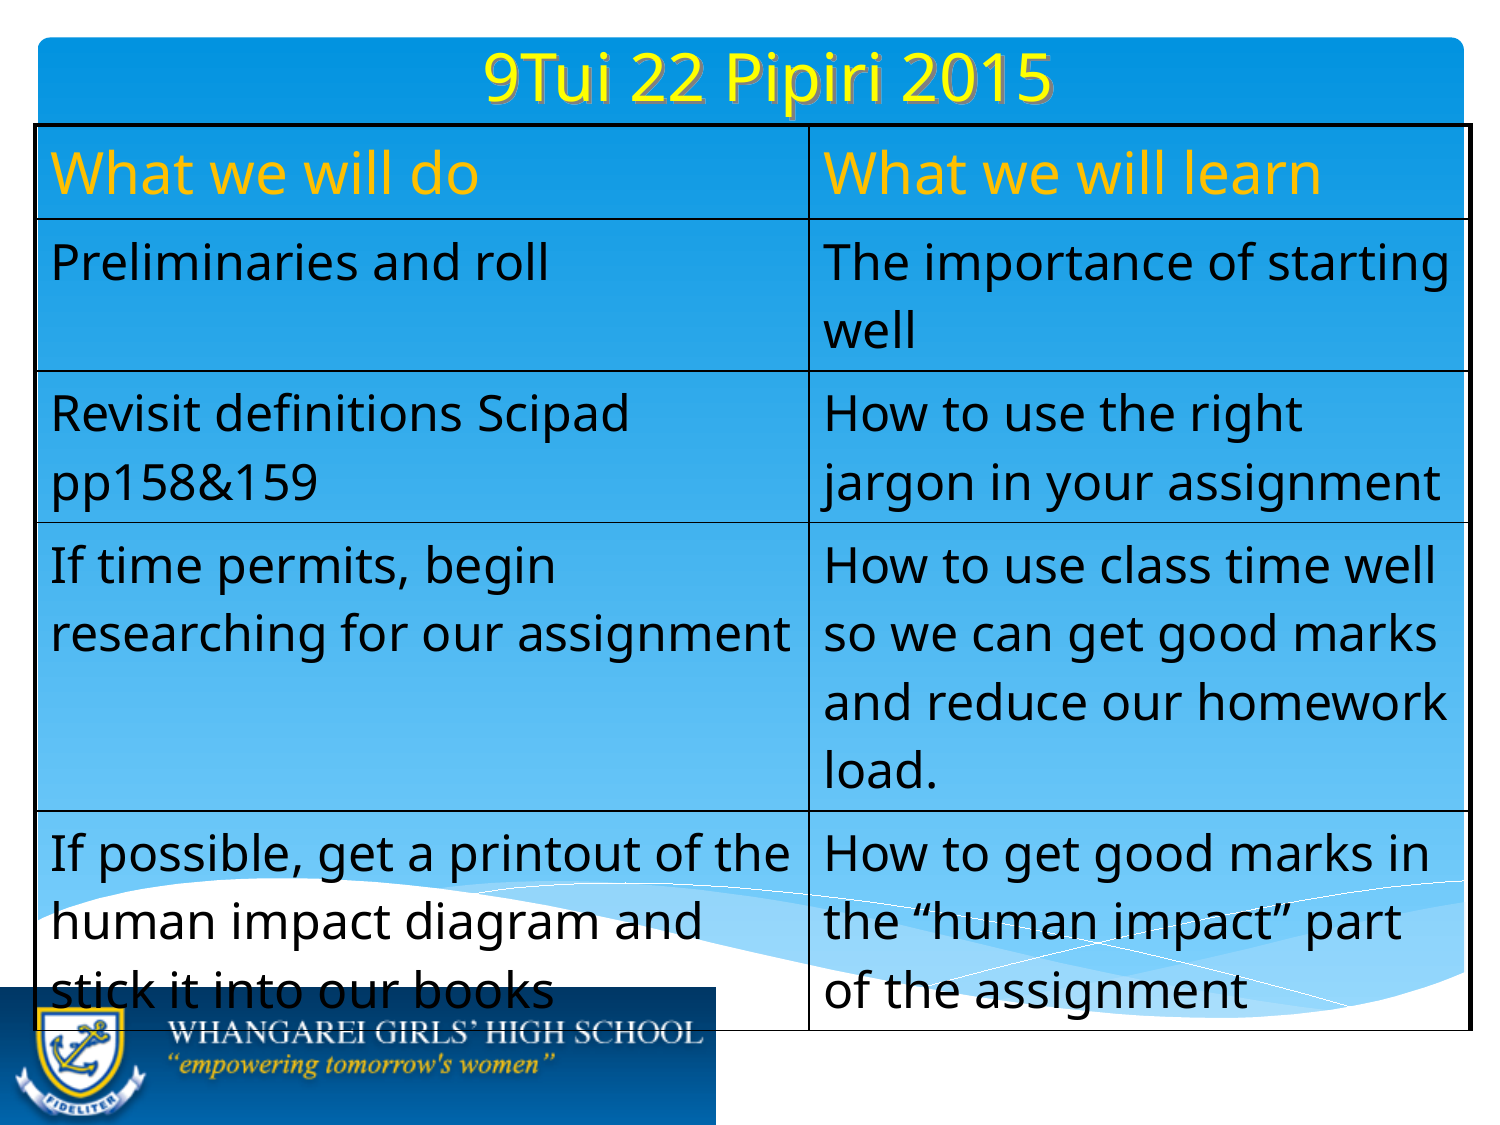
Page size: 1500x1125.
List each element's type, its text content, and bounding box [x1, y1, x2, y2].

table_cell Preliminaries and roll [37, 220, 808, 370]
picture [0, 987, 716, 1125]
text_box 9Tui 22 Pipiri 2015 [162, 24, 1375, 123]
table_cell Revisit definitions Scipad pp158&159 [37, 372, 808, 522]
table_cell How to get good marks in the “human impact” part of the assignment [810, 812, 1468, 1030]
table_cell How to use the right jargon in your assignment [810, 372, 1468, 522]
table_header What we will learn [810, 127, 1468, 218]
table_cell If possible, get a printout of the human impact diagram and stick it into our books [37, 812, 808, 1030]
table_cell The importance of starting well [810, 220, 1468, 370]
table_header What we will do [37, 127, 808, 218]
table_cell How to use class time well so we can get good marks and reduce our homework load. [810, 523, 1468, 810]
table_cell If time permits, begin researching for our assignment [37, 523, 808, 810]
